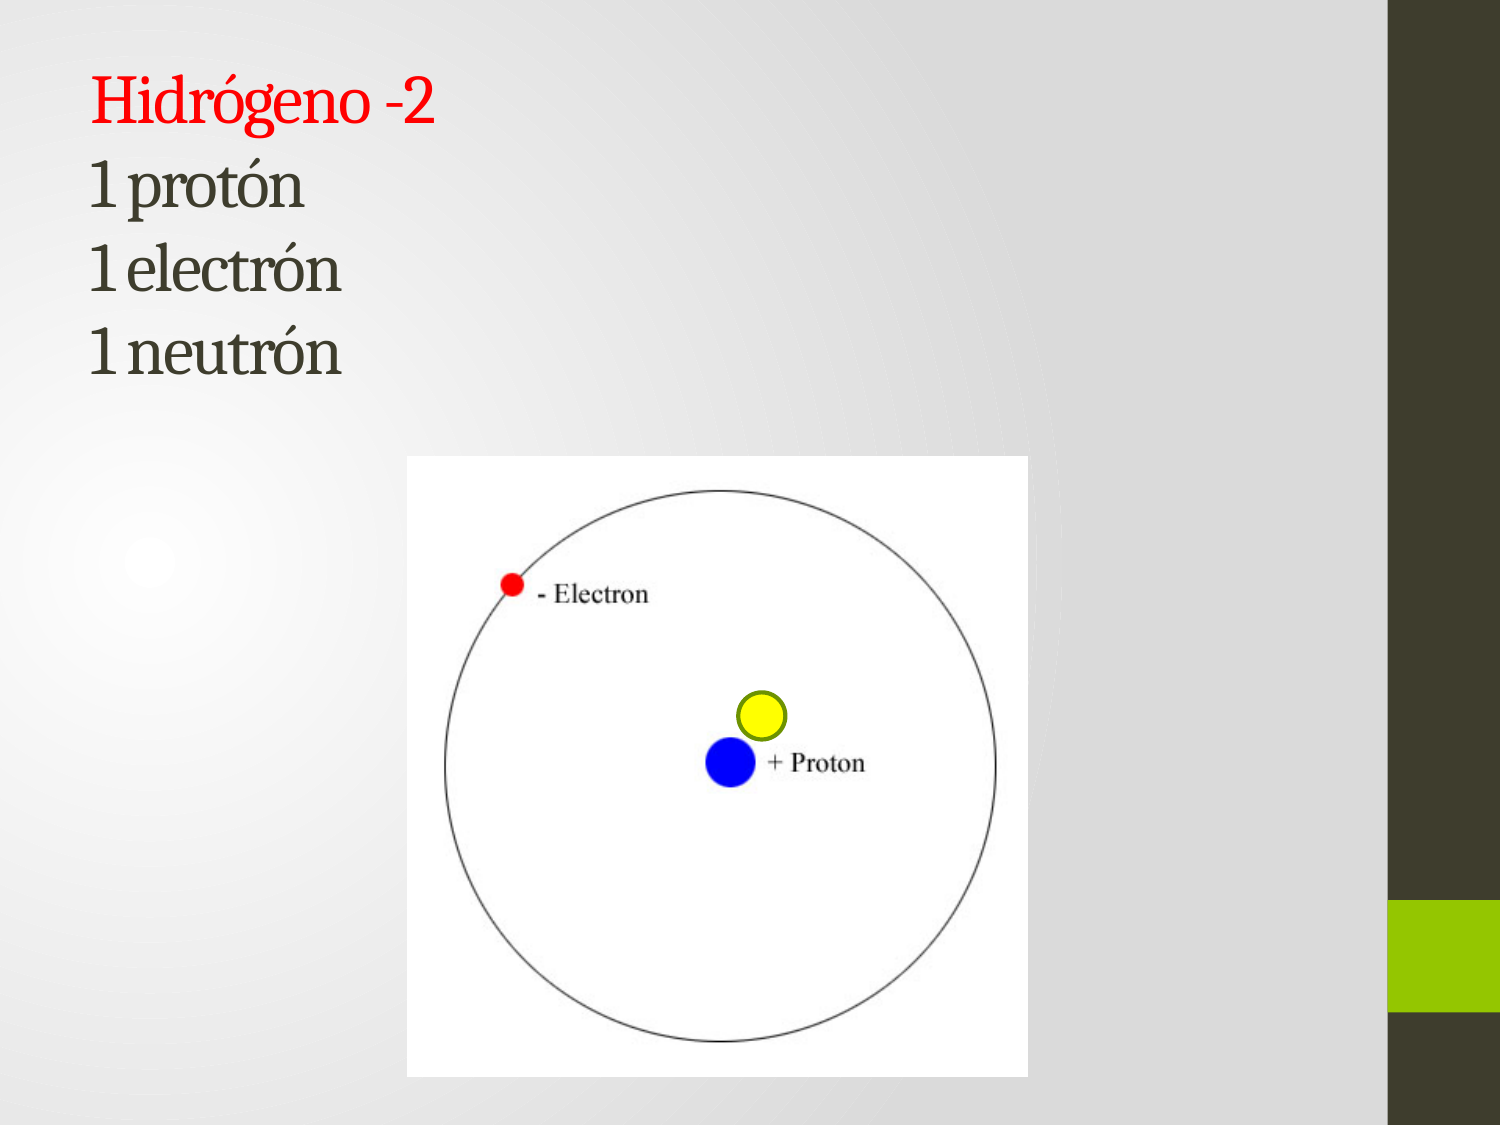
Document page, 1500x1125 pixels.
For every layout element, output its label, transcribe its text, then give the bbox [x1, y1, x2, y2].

picture [406, 455, 1029, 1077]
title Hidrógeno -2 1 protón 1 electrón 1 neutrón [75, 45, 1425, 398]
